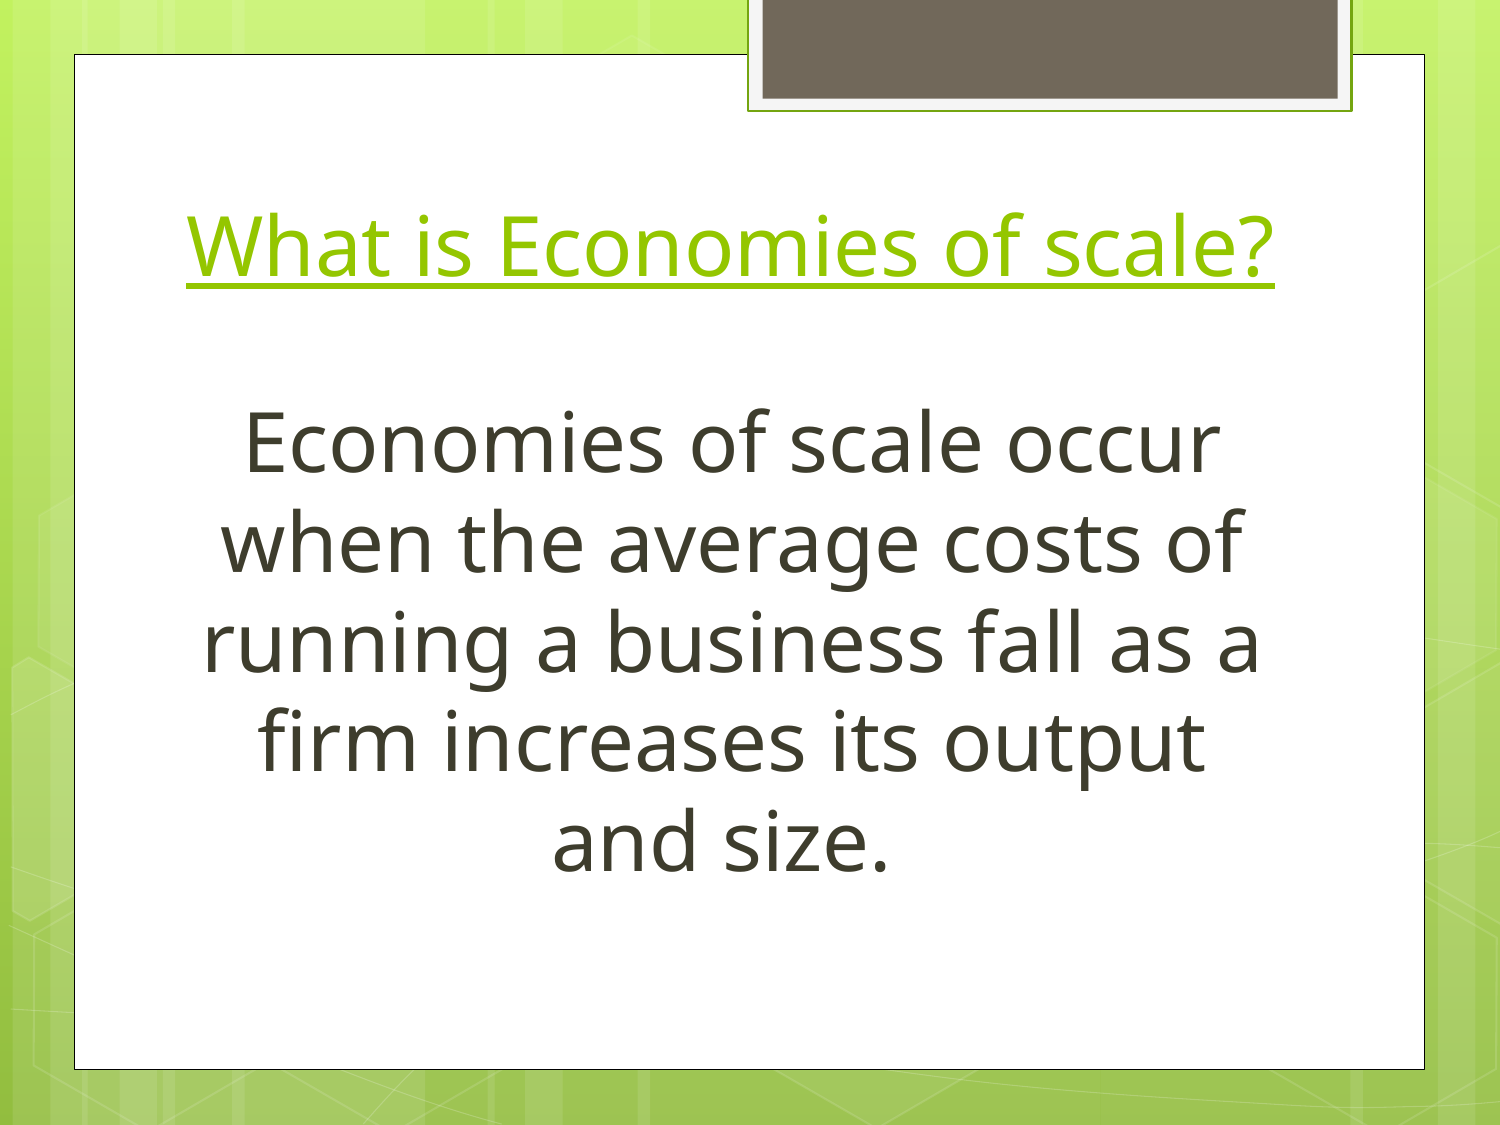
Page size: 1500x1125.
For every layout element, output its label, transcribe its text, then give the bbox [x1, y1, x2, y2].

list Economies of scale occur when the average costs of running a business fall as a firm increases its output and size. [171, 381, 1283, 957]
title What is Economies of scale? [171, 113, 1324, 302]
